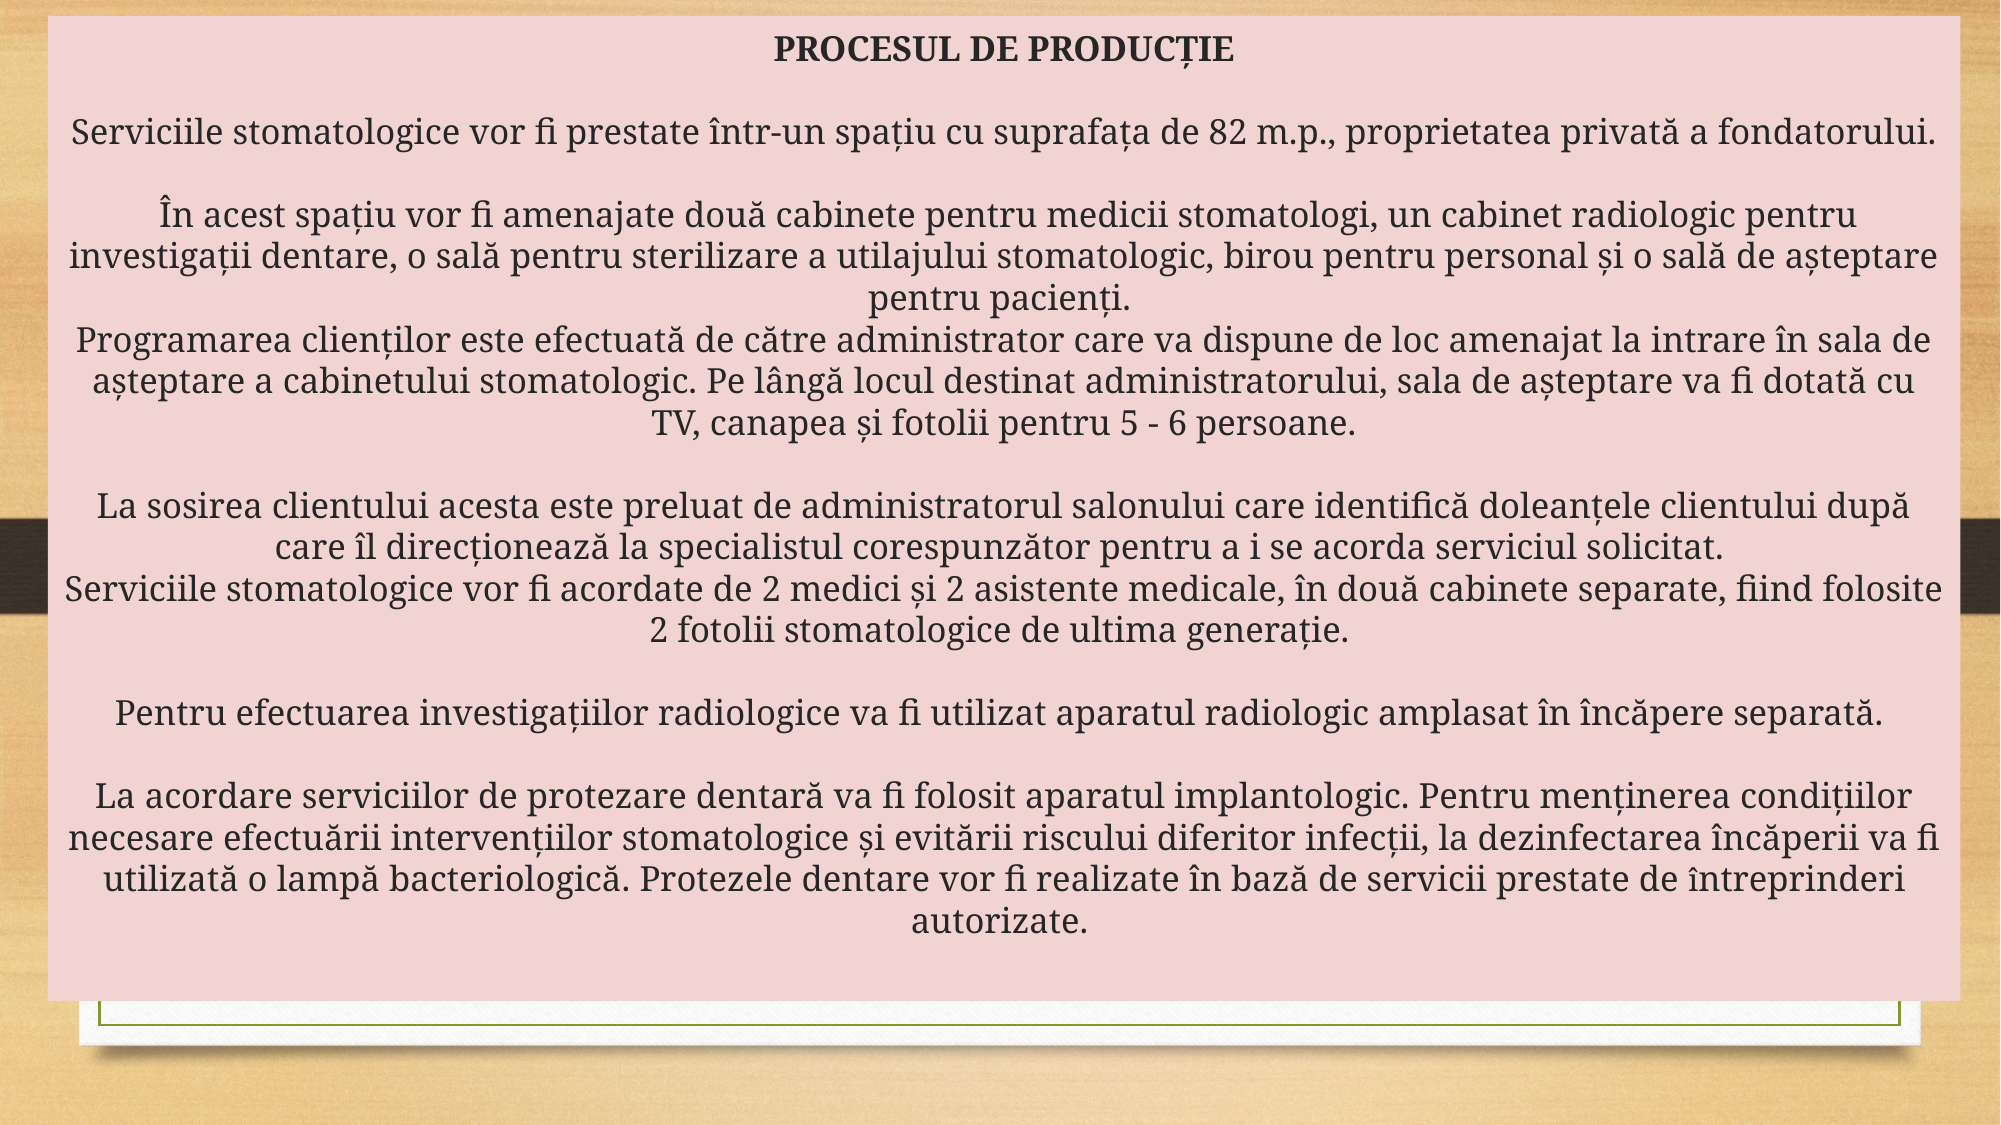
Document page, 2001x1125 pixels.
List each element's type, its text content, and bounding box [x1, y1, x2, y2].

title PROCESUL DE PRODUCȚIE Serviciile stomatologice vor fi prestate într-un spațiu cu suprafața de 82 m.p., proprietatea privată a fondatorului. În acest spațiu vor fi amenajate două cabinete pentru medicii stomatologi, un cabinet radiologic pentru investigații dentare, o sală pentru sterilizare a utilajului stomatologic, birou pentru personal și o sală de așteptare pentru pacienți. Programarea clienților este efectuată de către administrator care va dispune de loc amenajat la intrare în sala de așteptare a cabinetului stomatologic. Pe lângă locul destinat administratorului, sala de așteptare va fi dotată cu TV, canapea și fotolii pentru 5 - 6 persoane. La sosirea clientului acesta este preluat de administratorul salonului care identifică doleanțele clientului după care îl direcționează la specialistul corespunzător pentru a i se acorda serviciul solicitat. Serviciile stomatologice vor fi acordate de 2 medici și 2 asistente medicale, în două cabinete separate, fiind folosite 2 fotolii stomatologice de ultima generație. Pentru efectuarea investigațiilor radiologice va fi utilizat aparatul radiologic amplasat în încăpere separată. La acordare serviciilor de protezare dentară va fi folosit aparatul implantologic. Pentru menținerea condițiilor necesare efectuării intervențiilor stomatologice și evitării riscului diferitor infecții, la dezinfectarea încăperii va fi utilizată o lampă bacteriologică. Protezele dentare vor fi realizate în bază de servicii prestate de întreprinderi autorizate. [47, 15, 1961, 1002]
picture [0, 0, 2001, 1125]
